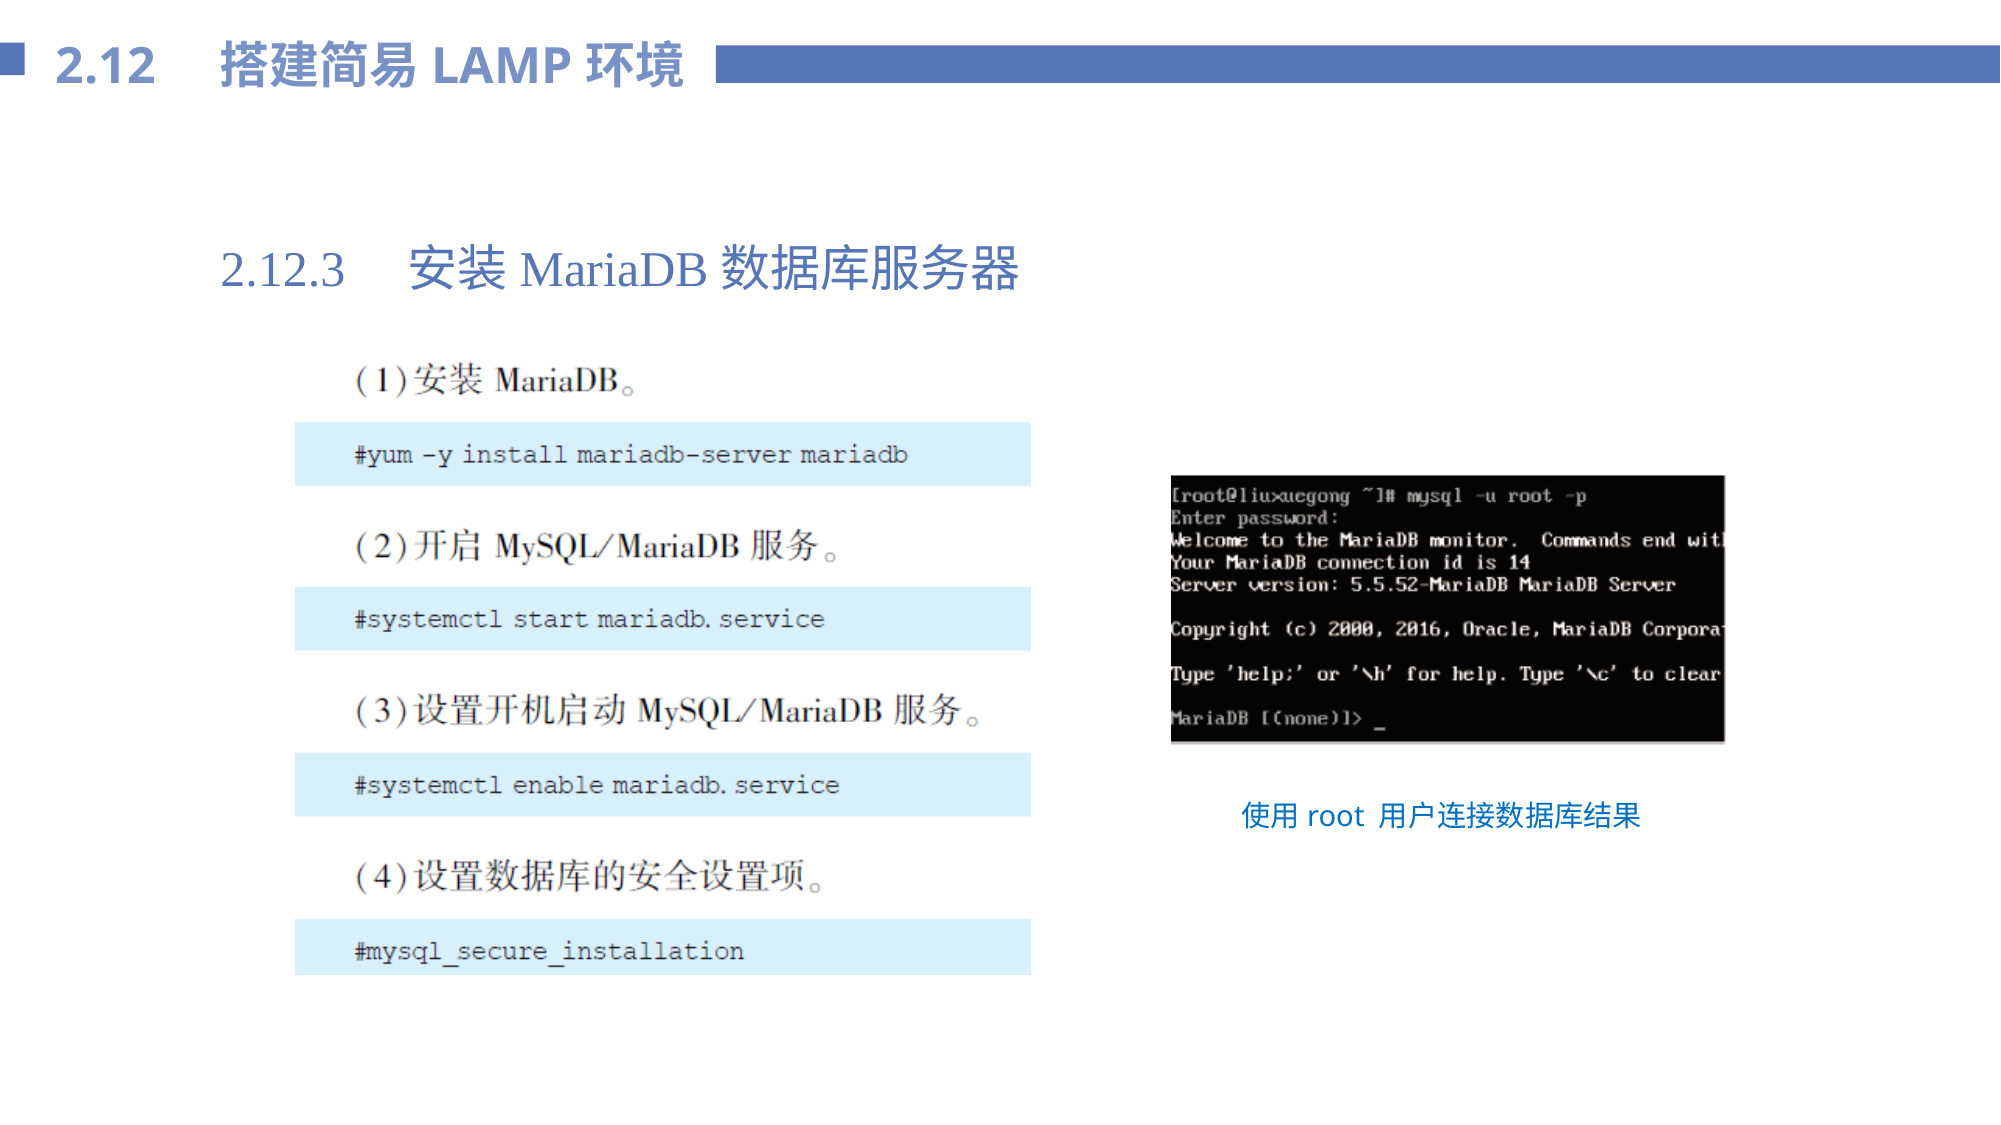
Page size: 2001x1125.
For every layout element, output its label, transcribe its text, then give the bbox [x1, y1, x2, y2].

text_box 使用root 用户连接数据库结果 [1226, 789, 1704, 840]
text_box 2.12.3 安装MariaDB数据库服务器 [205, 229, 1121, 304]
picture [295, 348, 1031, 975]
text_box [0, 41, 26, 76]
text_box [715, 44, 2000, 84]
picture [1171, 471, 1729, 748]
text_box 2.12 搭建简易LAMP环境 [55, 33, 686, 94]
